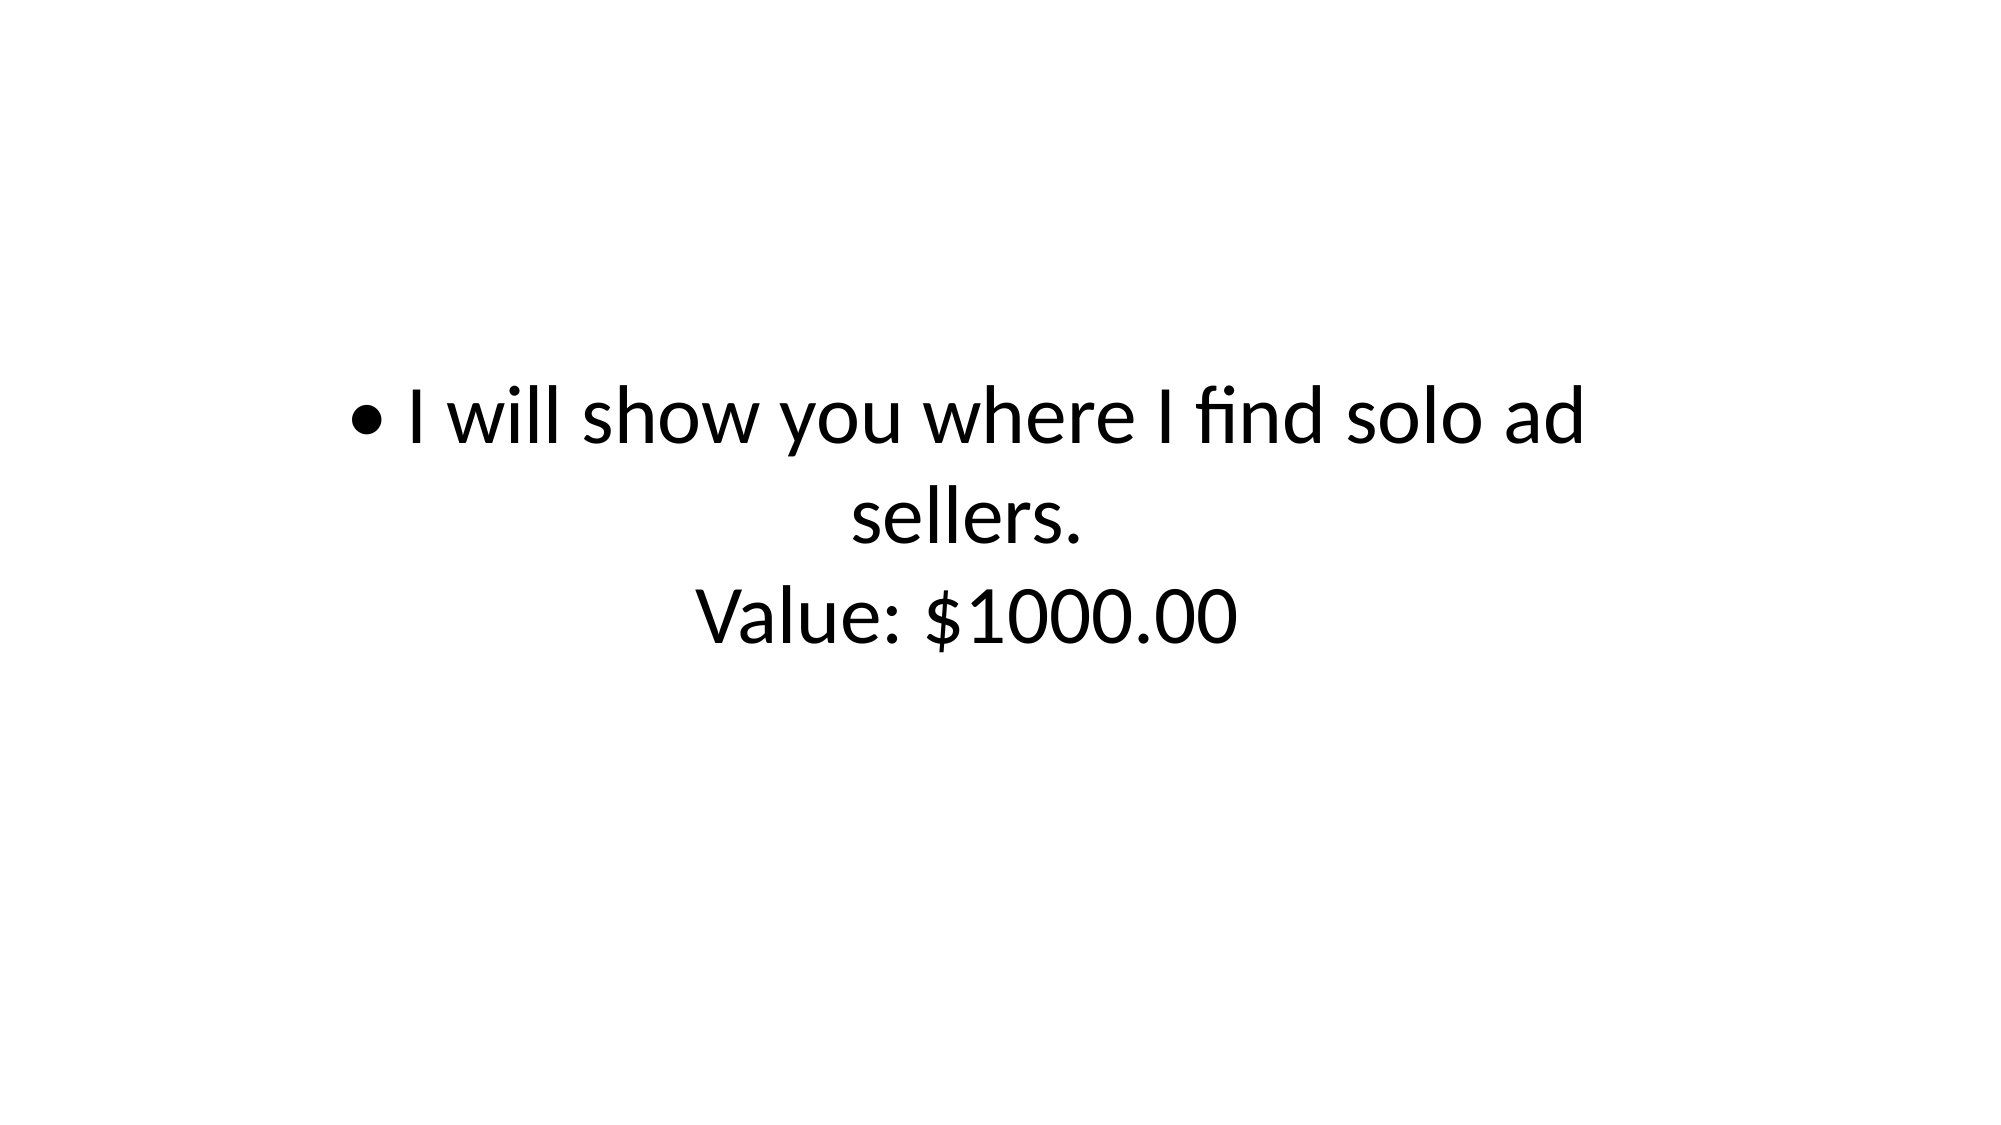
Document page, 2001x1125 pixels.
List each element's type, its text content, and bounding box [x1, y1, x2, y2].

text_box • I will show you where I find solo ad sellers. Value: $1000.00 [261, 352, 1674, 668]
